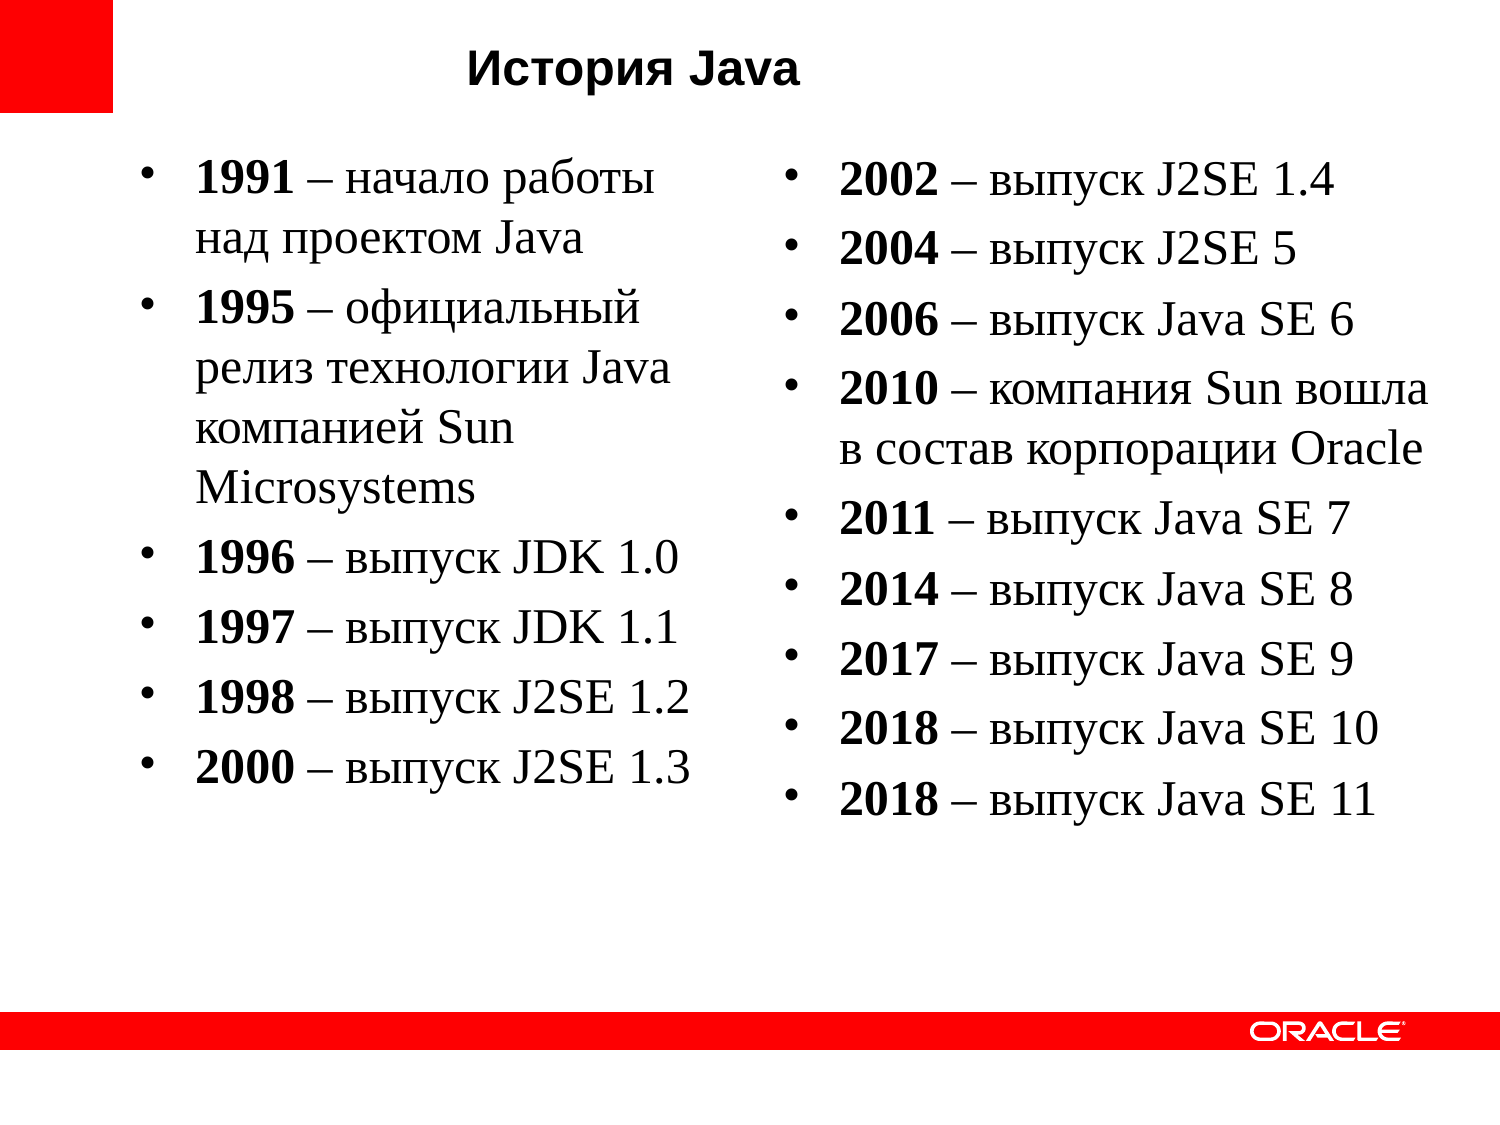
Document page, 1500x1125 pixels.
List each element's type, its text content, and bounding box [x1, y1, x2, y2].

picture [0, 0, 113, 113]
picture [0, 1012, 1500, 1050]
list 2002 – выпуск J2SE 1.4 2004 – выпуск J2SE 5 2006 – выпуск Java SE 6 2010 – компания Sun вошла в состав корпорации Oracle 2011 – выпуск Java SE 7 2014 – выпуск Java SE 8 2017 – выпуск Java SE 9 2018 – выпуск Java SE 10 2018 – выпуск Java SE 11 [767, 137, 1454, 890]
list 1991 – начало работы над проектом Java 1995 – официальный релиз технологии Java компанией Sun Microsystems 1996 – выпуск JDK 1.0 1997 – выпуск JDK 1.1 1998 – выпуск J2SE 1.2 2000 – выпуск J2SE 1.3 [123, 135, 731, 888]
title История Java [151, 0, 1395, 136]
